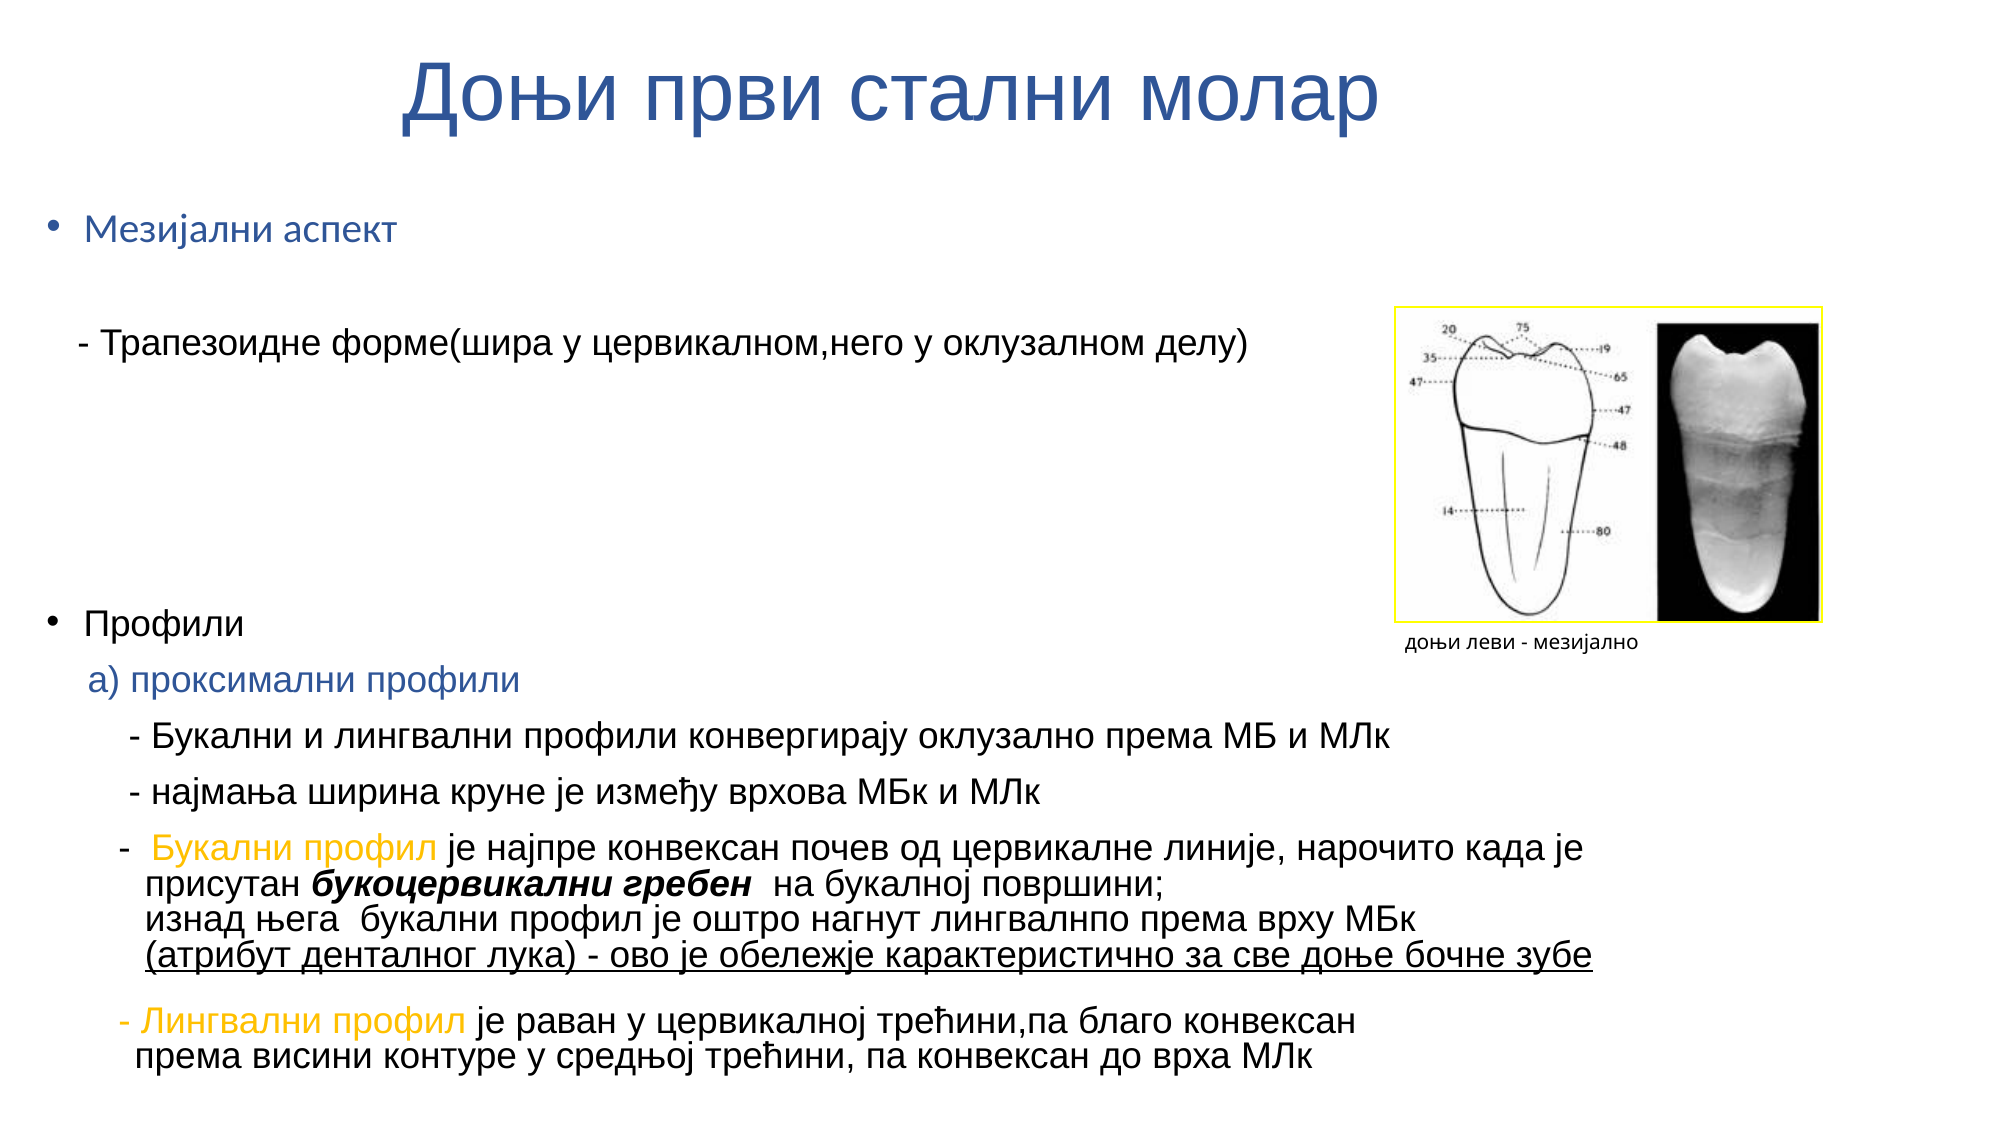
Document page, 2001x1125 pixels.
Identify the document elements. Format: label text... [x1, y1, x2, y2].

picture [1396, 308, 1822, 621]
list Мезијални аспект - Трапезоидне форме(шира у цервикалном,него у оклузалном делу) Профили а) проксимални профили - Букални и лингвални профили конвергирају оклузално према МБ и МЛк - најмања ширина круне је између врхова МБк и МЛк - Букални профил је најпре конвексан почев од цервикалне линије, нарочито кадa је присутан букоцервикални гребен на букалној површини; изнад њега букални профил је оштро нагнут лингвалнпо према врху МБк (атрибут денталног лука) - oво је обележје карактеристично за све доњe бочне зубе - Лингвални профил је раван у цервикалној трећини,па благо конвексан према висини контуре у средњој трећини, па конвексан до врха МЛк [31, 202, 1759, 1091]
title Доњи први стални молар [387, 0, 1663, 188]
text_box доњи леви - мезијално [1390, 620, 1654, 661]
